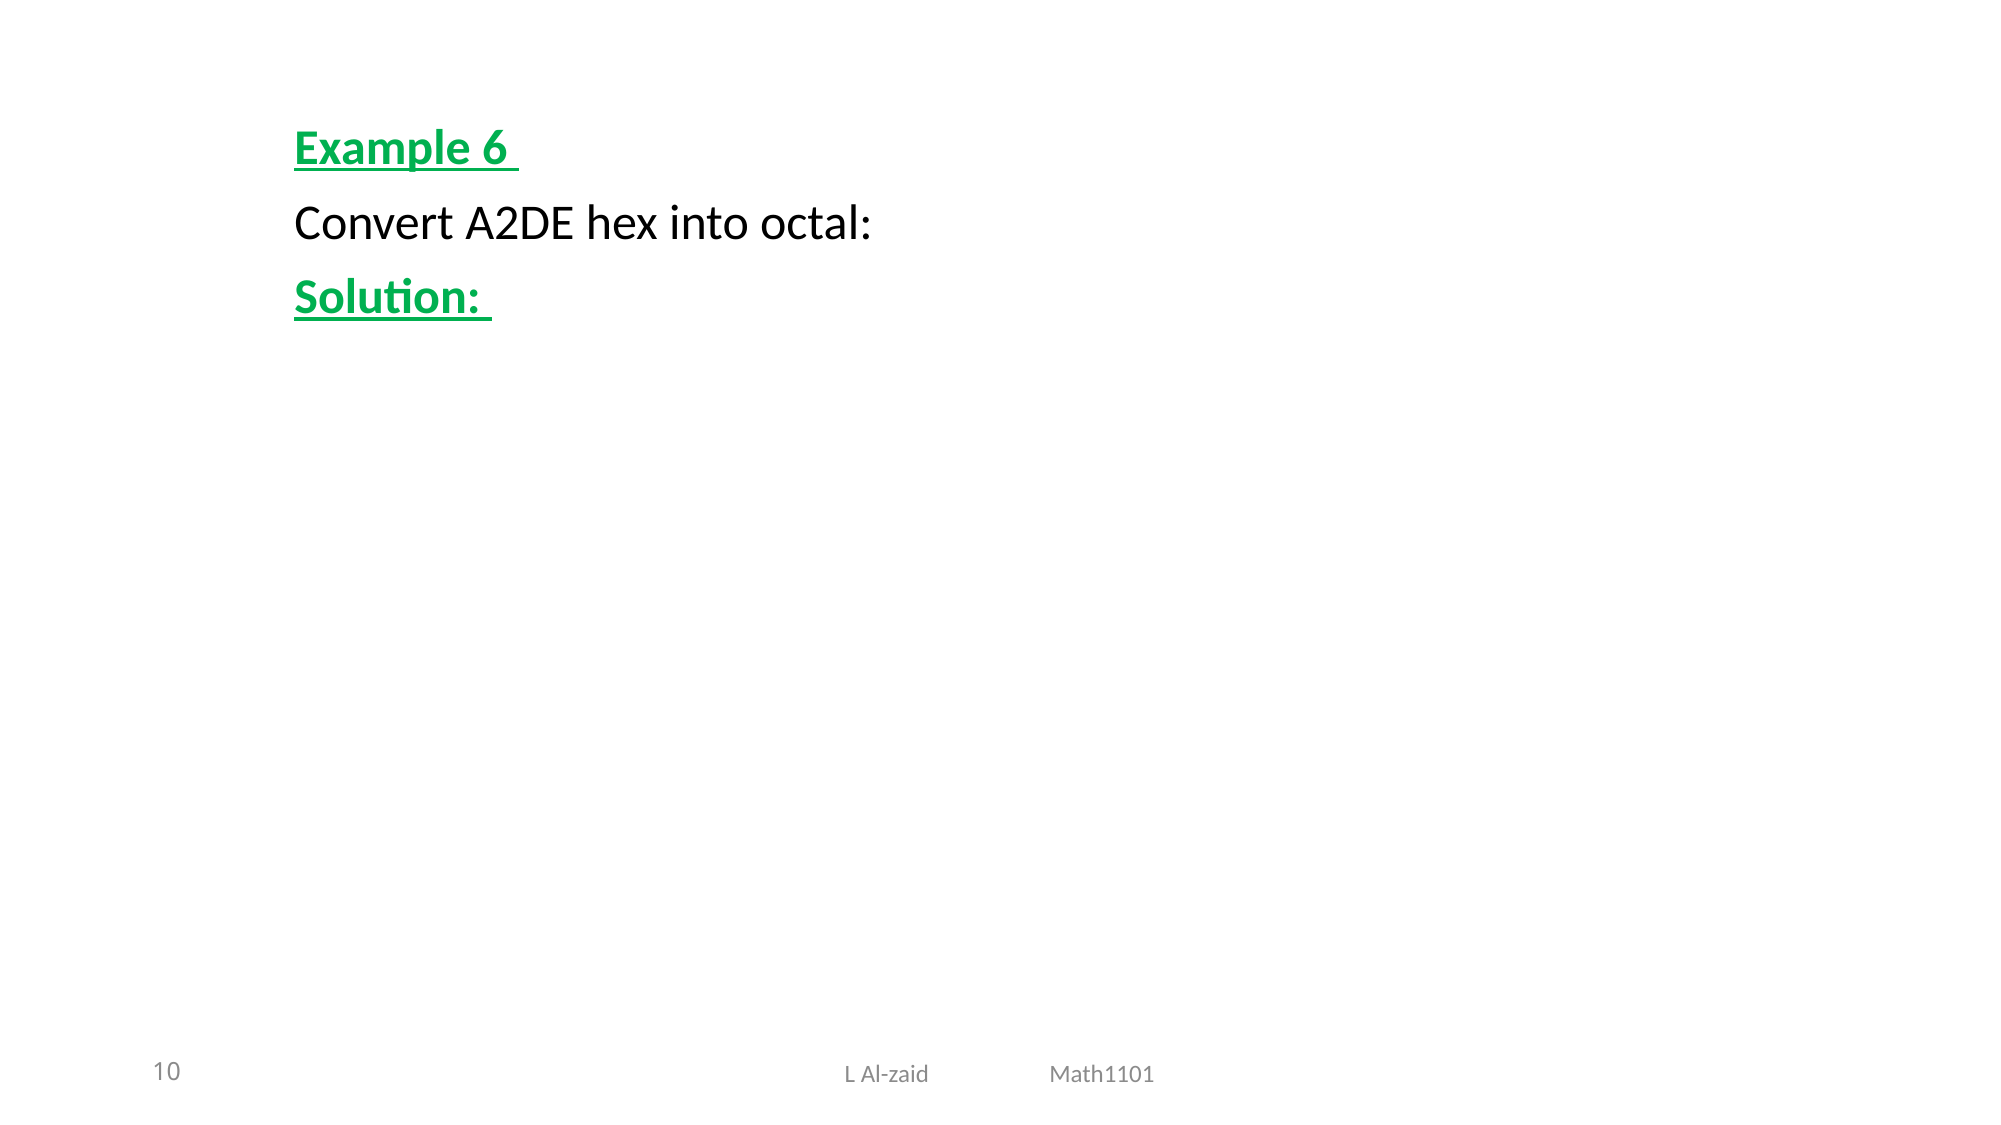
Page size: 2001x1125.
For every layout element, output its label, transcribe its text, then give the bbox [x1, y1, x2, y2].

footer L Al-zaid Math1101 [662, 1042, 1338, 1103]
list Example 6 Convert A2DE hex into octal: Solution: [279, 113, 1721, 1094]
slide_number 10 [137, 1042, 588, 1103]
